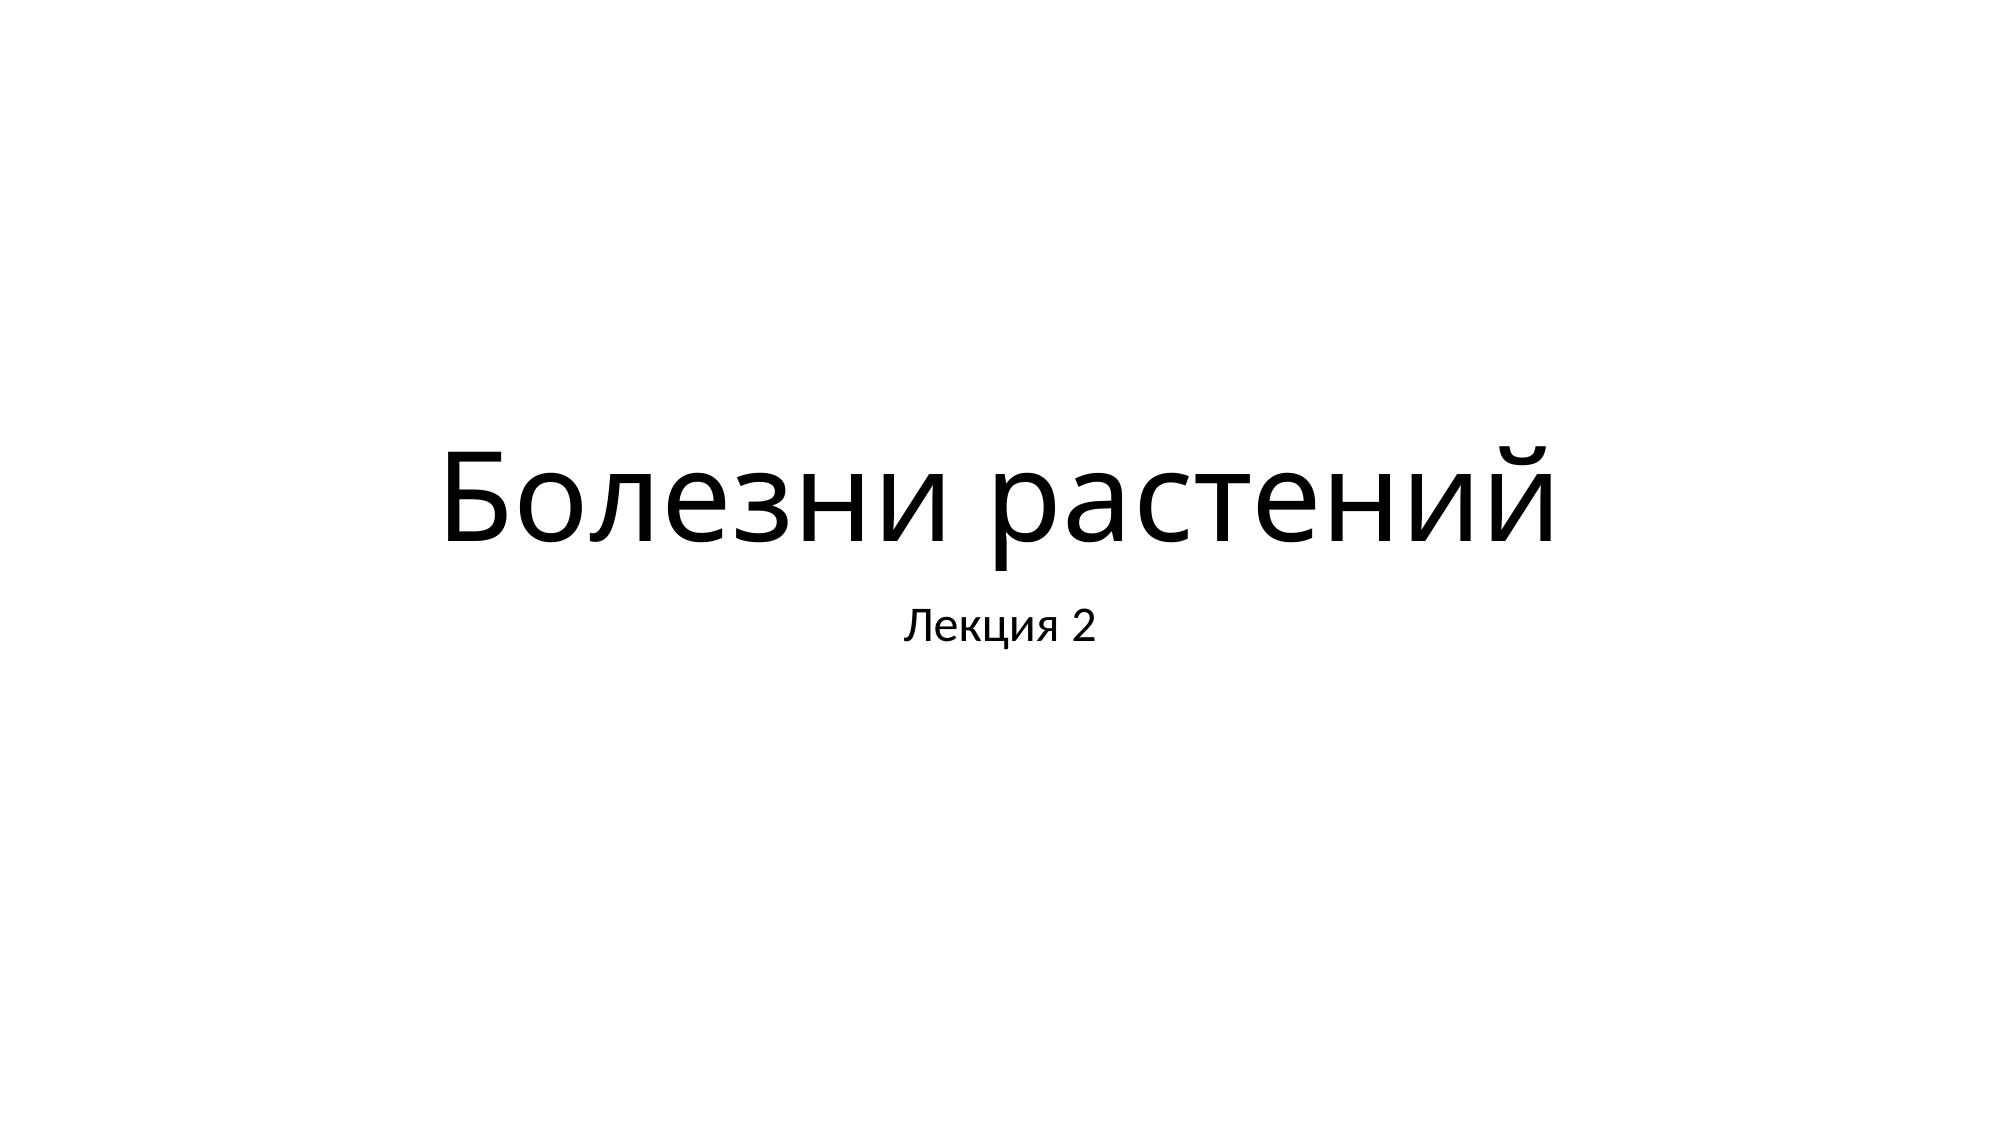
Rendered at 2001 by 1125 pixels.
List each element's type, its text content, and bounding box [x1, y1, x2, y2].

subtitle Лекция 2 [249, 590, 1750, 863]
title Болезни растений [249, 184, 1750, 576]
